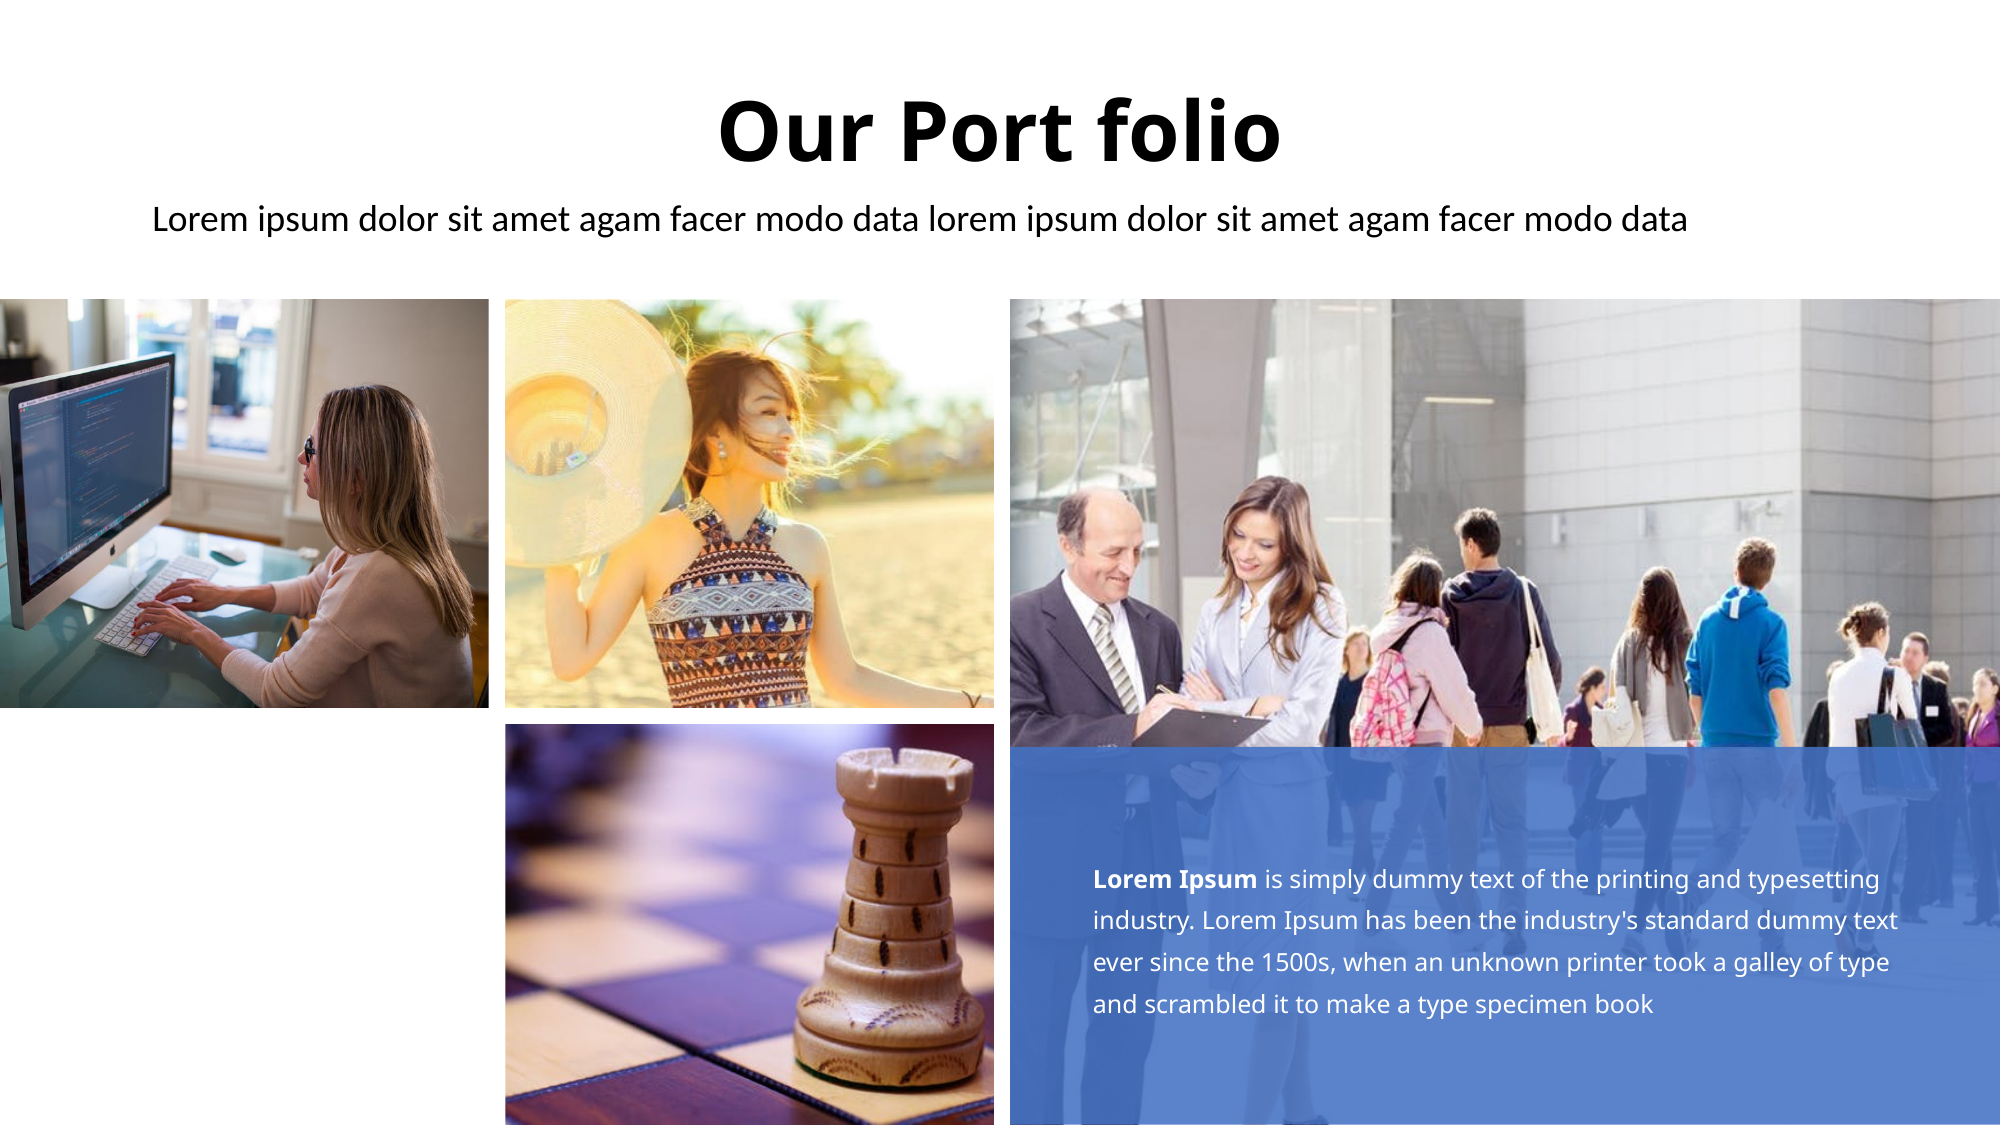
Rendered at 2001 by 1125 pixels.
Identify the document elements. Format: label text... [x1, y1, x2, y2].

picture [505, 724, 994, 1125]
picture [0, 299, 489, 708]
picture [1010, 299, 2000, 1125]
picture [505, 299, 994, 708]
title Our Port folio [137, 78, 1863, 186]
subtitle Lorem ipsum dolor sit amet agam facer modo data lorem ipsum dolor sit amet agam facer modo data [137, 186, 1863, 227]
